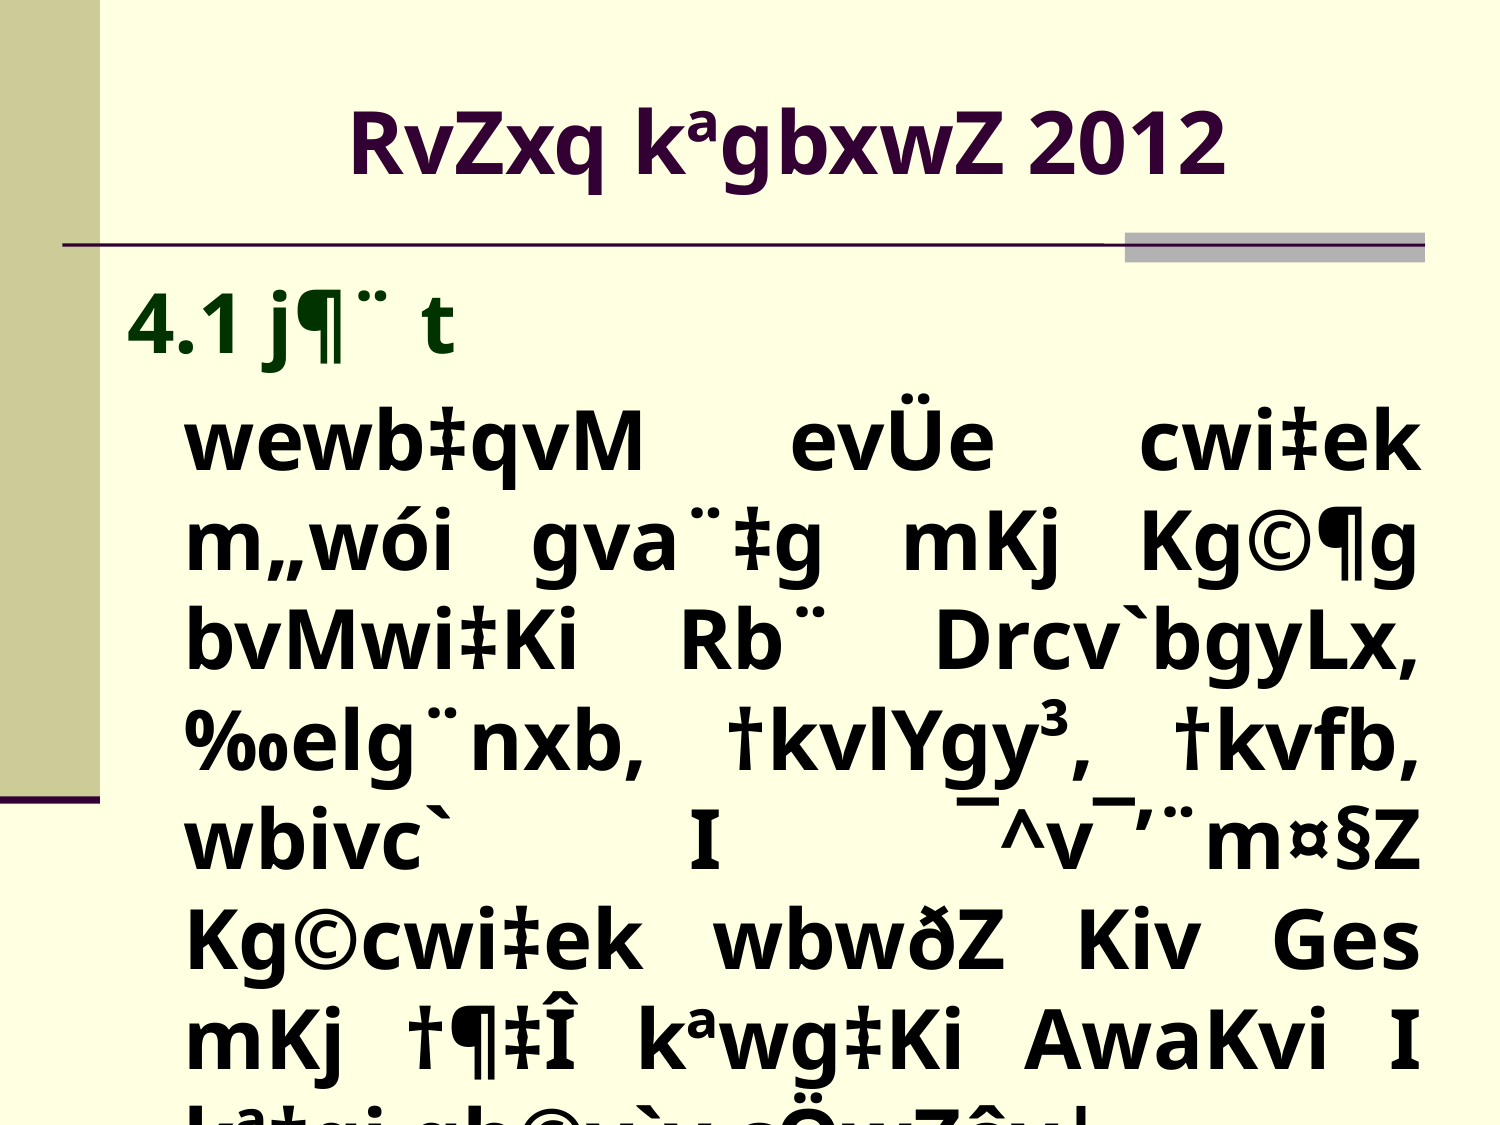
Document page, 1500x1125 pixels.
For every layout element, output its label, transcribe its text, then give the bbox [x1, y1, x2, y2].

title RvZxq kªgbxwZ 2012 [149, 45, 1426, 234]
list 4.1 j¶¨ t wewb‡qvM evÜe cwi‡ek m„wói gva¨‡g mKj Kg©¶g bvMwi‡Ki Rb¨ Drcv`bgyLx, ‰elg¨nxb, †kvlYgy³, †kvfb, wbivc` I ¯^v¯’¨m¤§Z Kg©cwi‡ek wbwðZ Kiv Ges mKj †¶‡Î kªwg‡Ki AwaKvi I kª‡gi gh©v`v cÖwZôv| [112, 262, 1438, 1006]
